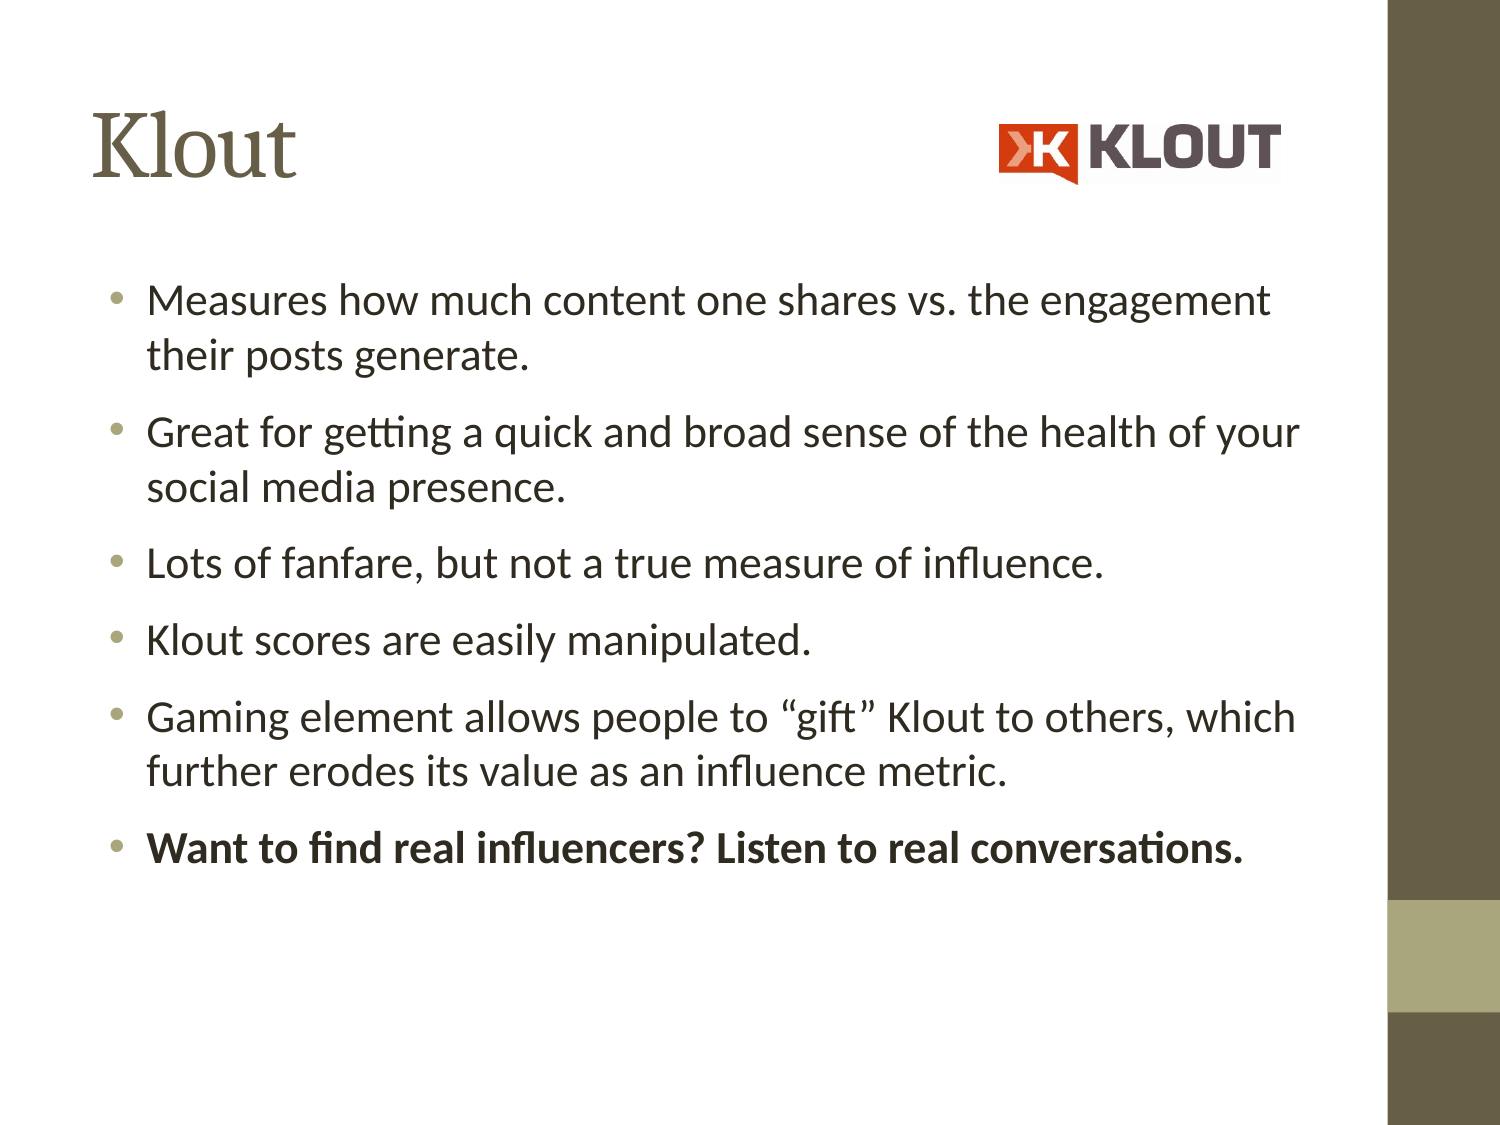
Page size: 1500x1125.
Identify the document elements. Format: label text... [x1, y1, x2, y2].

list Measures how much content one shares vs. the engagement their posts generate. Great for getting a quick and broad sense of the health of your social media presence. Lots of fanfare, but not a true measure of influence. Klout scores are easily manipulated. Gaming element allows people to “gift” Klout to others, which further erodes its value as an influence metric. Want to find real influencers? Listen to real conversations. [75, 262, 1325, 1050]
title Klout [75, 45, 1325, 233]
picture [999, 124, 1281, 185]
